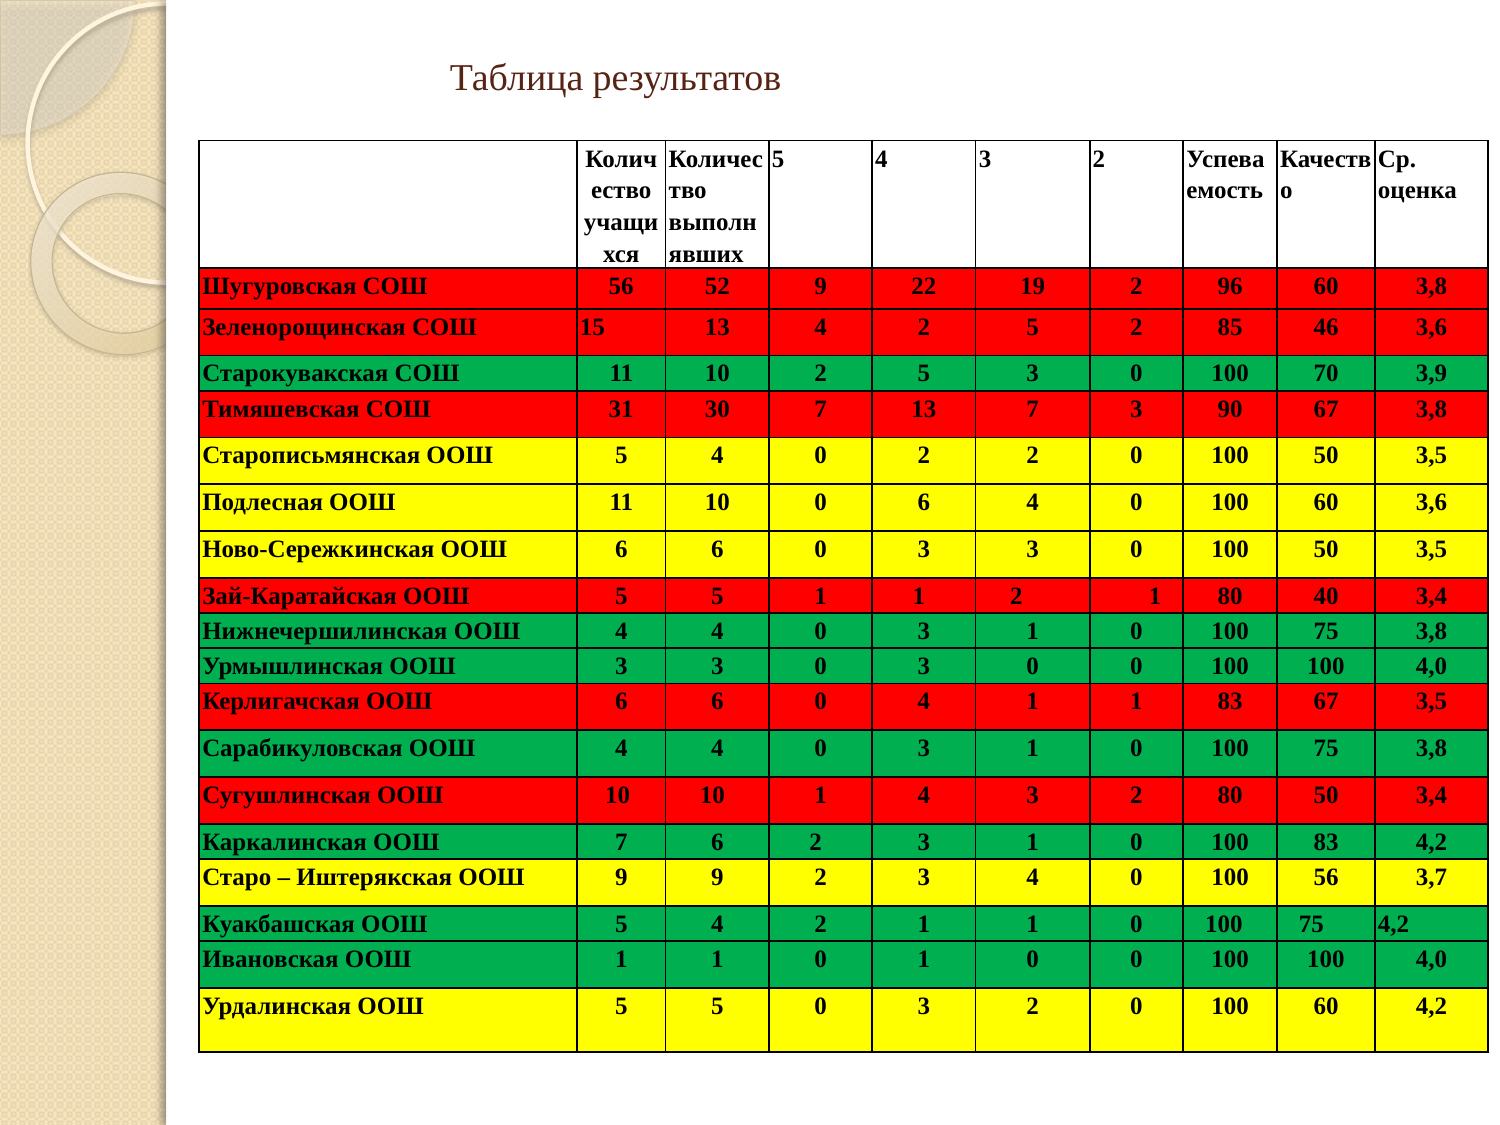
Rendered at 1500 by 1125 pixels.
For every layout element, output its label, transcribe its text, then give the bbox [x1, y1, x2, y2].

table_cell 4 [578, 731, 665, 776]
table_cell 1 [976, 907, 1089, 940]
table_cell 1 [976, 825, 1089, 858]
table_cell 3 [873, 825, 975, 858]
table_cell 50 [1278, 532, 1374, 577]
table_cell 70 [1278, 356, 1374, 390]
table_header 3 [976, 141, 1089, 267]
table_cell 0 [1091, 532, 1182, 577]
table_cell 3 [578, 649, 665, 683]
table_cell 4 [666, 438, 768, 483]
table_cell 46 [1278, 310, 1374, 355]
table_header Успеваемость [1184, 141, 1276, 267]
table_cell 3,8 [1376, 614, 1487, 647]
table_cell 2 [770, 860, 871, 905]
table_cell 1 [976, 614, 1089, 647]
table_cell 83 [1184, 684, 1276, 729]
table_cell Ивановская ООШ [200, 942, 576, 987]
table_cell 4 [666, 731, 768, 776]
table_header Ср. оценка [1376, 141, 1487, 267]
table_cell Зай-Каратайская ООШ [200, 579, 576, 612]
table_header Количество учащихся [578, 141, 665, 267]
table_cell 0 [770, 485, 871, 530]
table_cell 6 [578, 684, 665, 729]
table_cell 0 [1091, 942, 1182, 987]
table_cell 9 [578, 860, 665, 905]
table_cell 3,6 [1376, 485, 1487, 530]
table_cell 100 [1184, 942, 1276, 987]
table_cell 40 [1278, 579, 1374, 612]
table_cell Зеленорощинская СОШ [200, 310, 576, 355]
table_cell 3 [666, 649, 768, 683]
table_cell 80 [1184, 778, 1276, 823]
table_cell 2 [1091, 310, 1182, 355]
table_cell 56 [578, 269, 665, 308]
table_cell Шугуровская СОШ [200, 269, 576, 308]
table_cell 10 [666, 356, 768, 390]
table_cell Старо – Иштерякская ООШ [200, 860, 576, 905]
table_cell Ново-Сережкинская ООШ [200, 532, 576, 577]
table_cell 0 [1091, 438, 1182, 483]
table_cell 100 [1184, 532, 1276, 577]
table_cell 0 [770, 532, 871, 577]
table_cell 1 [873, 942, 975, 987]
table_cell 7 [770, 392, 871, 437]
table_cell 5 [873, 356, 975, 390]
table_cell 13 [873, 392, 975, 437]
title Таблица результатов [235, 45, 1466, 106]
table_cell 1 [770, 778, 871, 823]
table_cell 0 [770, 614, 871, 647]
table_cell 5 [578, 907, 665, 940]
table_cell 3,7 [1376, 860, 1487, 905]
table_cell 67 [1278, 392, 1374, 437]
table_cell 4 [770, 310, 871, 355]
table_cell 3 [976, 532, 1089, 577]
table_cell 3,5 [1376, 438, 1487, 483]
table_cell 2 [976, 579, 1089, 612]
table_cell 3 [873, 731, 975, 776]
table_cell 4,2 [1376, 825, 1487, 858]
table_cell 83 [1278, 825, 1374, 858]
table_cell 0 [976, 942, 1089, 987]
table_cell 31 [578, 392, 665, 437]
table_cell 100 [1184, 860, 1276, 905]
table_cell 1 [666, 942, 768, 987]
table_cell 0 [770, 649, 871, 683]
table_cell 22 [873, 269, 975, 308]
table_cell 50 [1278, 438, 1374, 483]
table_cell 4,2 [1376, 907, 1487, 940]
table_cell 0 [770, 731, 871, 776]
table_header 5 [770, 141, 871, 267]
table_cell Старокувакская СОШ [200, 356, 576, 390]
table_cell 0 [976, 649, 1089, 683]
table_cell 1 [976, 731, 1089, 776]
table_cell 3,6 [1376, 310, 1487, 355]
table_cell Урдалинская ООШ [200, 989, 576, 1051]
table_cell 1 [1091, 579, 1182, 612]
table_cell 100 [1278, 649, 1374, 683]
table_cell 85 [1184, 310, 1276, 355]
table_cell 2 [873, 438, 975, 483]
table_cell 3,4 [1376, 579, 1487, 612]
table_cell 100 [1278, 942, 1374, 987]
table_cell 100 [1184, 614, 1276, 647]
table_cell 4,0 [1376, 649, 1487, 683]
table_cell Нижнечершилинская ООШ [200, 614, 576, 647]
table_cell 5 [666, 989, 768, 1051]
table_cell 4 [873, 684, 975, 729]
table_cell 100 [1184, 356, 1276, 390]
table_cell 2 [976, 989, 1089, 1051]
table_cell 100 [1184, 907, 1276, 940]
table_cell 3 [976, 356, 1089, 390]
table_cell 6 [666, 825, 768, 858]
table_cell 6 [666, 532, 768, 577]
table_cell 100 [1184, 825, 1276, 858]
table_cell 15 [578, 310, 665, 355]
table_cell Подлесная ООШ [200, 485, 576, 530]
table_cell 0 [1091, 989, 1182, 1051]
table_cell Сарабикуловская ООШ [200, 731, 576, 776]
table_cell 5 [976, 310, 1089, 355]
table_cell 3,8 [1376, 269, 1487, 308]
table_cell 100 [1184, 485, 1276, 530]
table_cell 5 [666, 579, 768, 612]
table_cell 3,5 [1376, 532, 1487, 577]
table_header Количество выполнявших [666, 141, 768, 267]
table_cell 0 [1091, 485, 1182, 530]
table_cell 6 [578, 532, 665, 577]
table_cell 0 [1091, 649, 1182, 683]
table_cell 4,0 [1376, 942, 1487, 987]
table_cell 9 [770, 269, 871, 308]
table_cell 96 [1184, 269, 1276, 308]
table_cell Каркалинская ООШ [200, 825, 576, 858]
table_cell 10 [666, 778, 768, 823]
table_cell 9 [666, 860, 768, 905]
table_cell 1 [770, 579, 871, 612]
table_cell Старописьмянская ООШ [200, 438, 576, 483]
table_cell 4 [666, 614, 768, 647]
table_cell Сугушлинская ООШ [200, 778, 576, 823]
table_cell 60 [1278, 989, 1374, 1051]
table_cell Урмышлинская ООШ [200, 649, 576, 683]
table_cell 19 [976, 269, 1089, 308]
table_cell 1 [578, 942, 665, 987]
table_cell 3 [976, 778, 1089, 823]
table_cell 3 [873, 649, 975, 683]
table_cell 1 [873, 579, 975, 612]
table_cell 11 [578, 485, 665, 530]
table_cell 60 [1278, 485, 1374, 530]
table_cell 100 [1184, 731, 1276, 776]
table_cell 2 [1091, 778, 1182, 823]
table_cell 75 [1278, 731, 1374, 776]
table_cell 4 [976, 860, 1089, 905]
table_cell 6 [666, 684, 768, 729]
table_cell 0 [1091, 860, 1182, 905]
table_cell 10 [578, 778, 665, 823]
table_cell 0 [770, 438, 871, 483]
table_cell 6 [873, 485, 975, 530]
table_cell 5 [578, 579, 665, 612]
table_cell 0 [770, 684, 871, 729]
table_cell 13 [666, 310, 768, 355]
table_cell 2 [770, 356, 871, 390]
table_header Качество [1278, 141, 1374, 267]
table_cell 4,2 [1376, 989, 1487, 1051]
table_cell 4 [578, 614, 665, 647]
table_cell 80 [1184, 579, 1276, 612]
table_cell 1 [1091, 684, 1182, 729]
table_header 4 [873, 141, 975, 267]
table_cell 67 [1278, 684, 1374, 729]
table_cell 0 [1091, 907, 1182, 940]
table_cell 100 [1184, 649, 1276, 683]
table_cell 2 [770, 907, 871, 940]
table_cell 100 [1184, 438, 1276, 483]
table_cell 0 [1091, 731, 1182, 776]
table_cell 52 [666, 269, 768, 308]
table_cell 11 [578, 356, 665, 390]
table_cell 3,8 [1376, 392, 1487, 437]
table_cell 75 [1278, 614, 1374, 647]
table_cell 0 [1091, 614, 1182, 647]
table_cell 3,8 [1376, 731, 1487, 776]
table_cell Куакбашская ООШ [200, 907, 576, 940]
table_cell 3 [873, 989, 975, 1051]
table_header 2 [1091, 141, 1182, 267]
table_cell Керлигачская ООШ [200, 684, 576, 729]
table_cell 1 [873, 907, 975, 940]
table_cell 1 [976, 684, 1089, 729]
table_cell 4 [976, 485, 1089, 530]
table_cell 3,4 [1376, 778, 1487, 823]
table_cell 3,5 [1376, 684, 1487, 729]
table_cell 4 [666, 907, 768, 940]
table_cell 0 [770, 989, 871, 1051]
table_cell 0 [1091, 356, 1182, 390]
table_cell 2 [873, 310, 975, 355]
table_cell 100 [1184, 989, 1276, 1051]
table_cell 90 [1184, 392, 1276, 437]
table_cell 3 [873, 532, 975, 577]
table_cell 60 [1278, 269, 1374, 308]
table_cell 56 [1278, 860, 1374, 905]
table_cell 30 [666, 392, 768, 437]
table_cell 50 [1278, 778, 1374, 823]
table_cell 5 [578, 989, 665, 1051]
table_cell 75 [1278, 907, 1374, 940]
table_cell 10 [666, 485, 768, 530]
table_cell 2 [1091, 269, 1182, 308]
table_cell 3 [1091, 392, 1182, 437]
table_cell 5 [578, 438, 665, 483]
table_cell 0 [770, 942, 871, 987]
table_cell 0 [1091, 825, 1182, 858]
table_cell 7 [976, 392, 1089, 437]
table_cell 7 [578, 825, 665, 858]
table_cell 4 [873, 778, 975, 823]
table_cell 3,9 [1376, 356, 1487, 390]
table_cell 3 [873, 860, 975, 905]
table_cell 2 [976, 438, 1089, 483]
table_header [200, 141, 576, 267]
table_cell Тимяшевская СОШ [200, 392, 576, 437]
table_cell 3 [873, 614, 975, 647]
table_cell 2 [770, 825, 871, 858]
